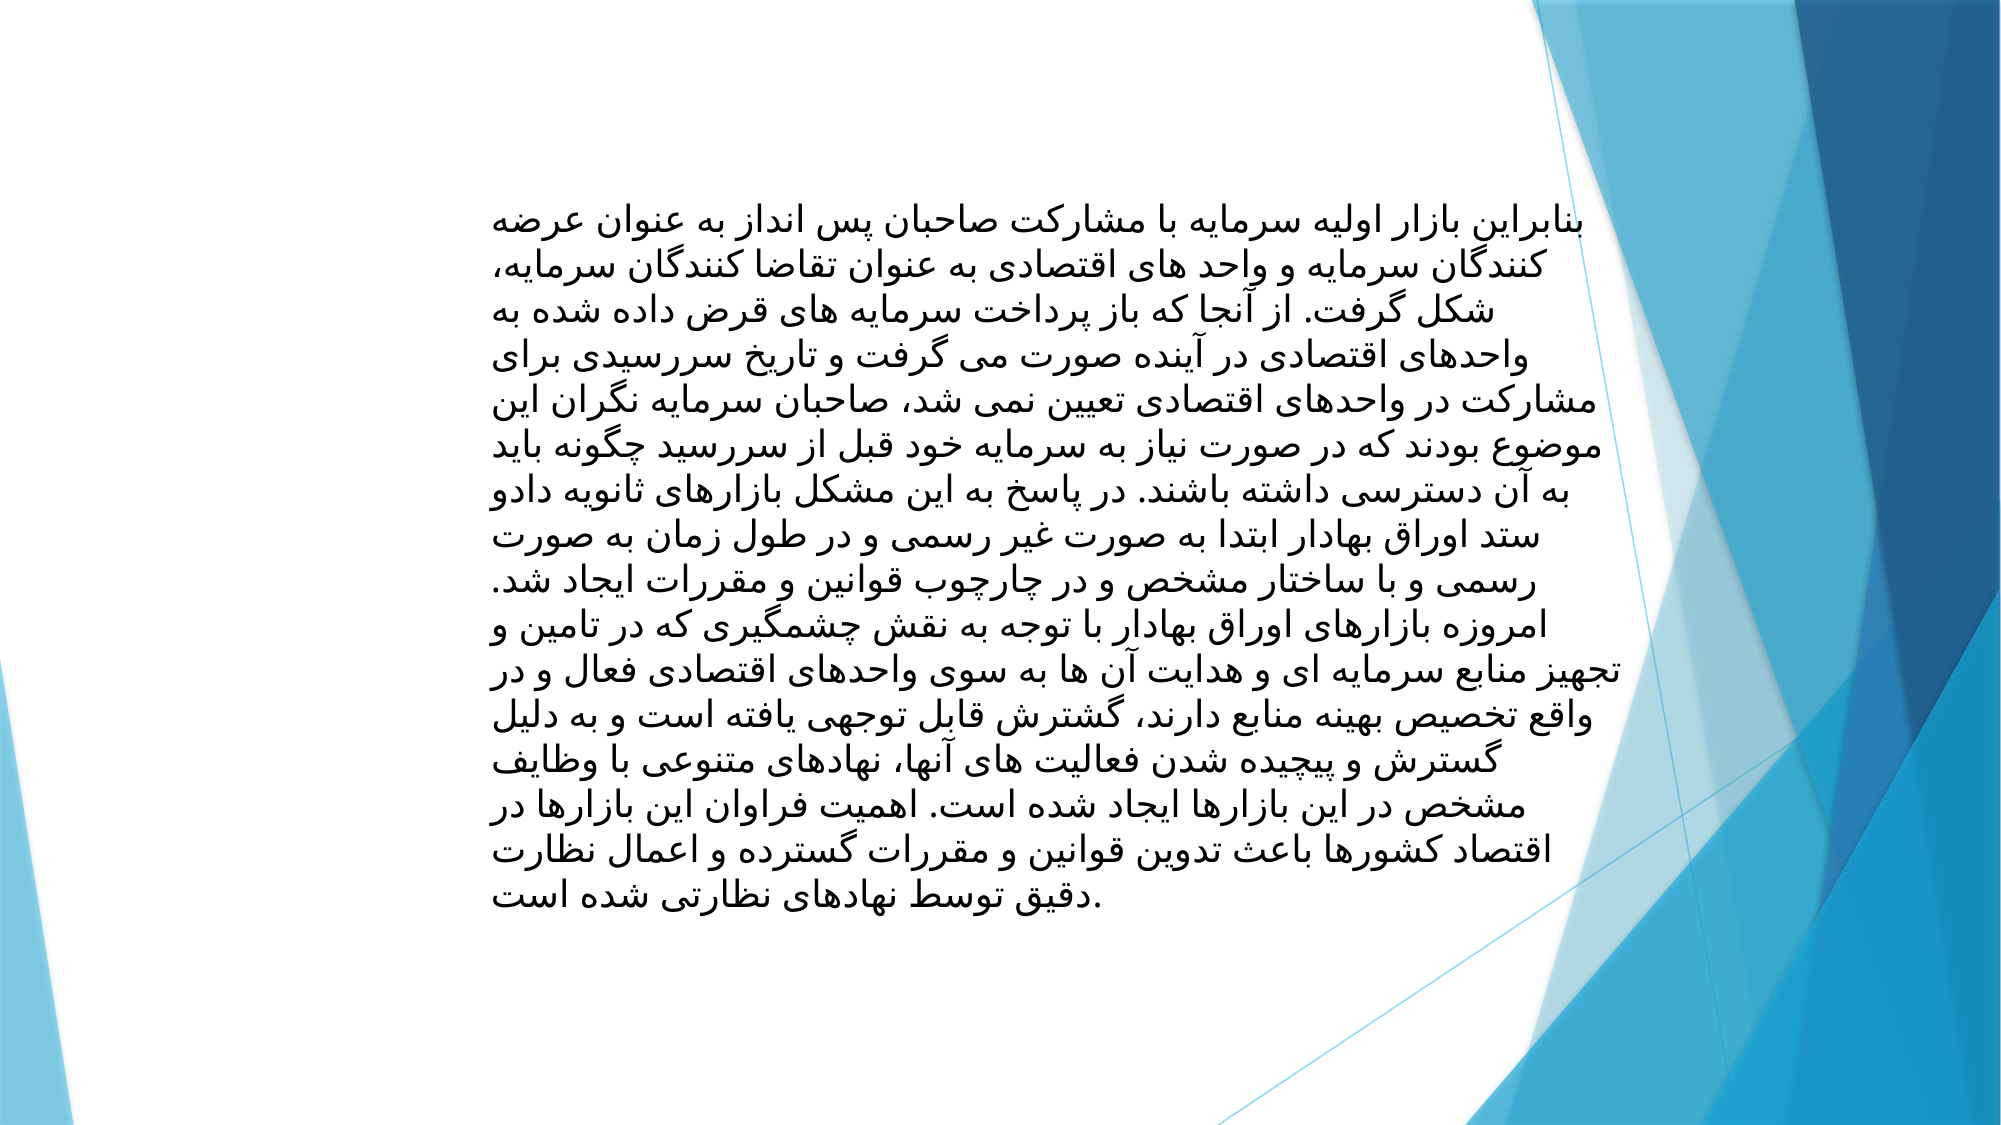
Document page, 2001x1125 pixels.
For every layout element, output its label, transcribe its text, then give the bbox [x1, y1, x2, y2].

text_box بنابراین بازار اولیه سرمایه با مشارکت صاحبان پس انداز به عنوان عرضه کنندگان سرمایه و واحد های اقتصادی به عنوان تقاضا کنندگان سرمایه، شکل گرفت. از آنجا که باز پرداخت سرمایه های قرض داده شده به واحدهای اقتصادی در آینده صورت می گرفت و تاریخ سررسیدی برای مشارکت در واحدهای اقتصادی تعیین نمی شد، صاحبان سرمایه نگران این موضوع بودند که در صورت نیاز به سرمایه خود قبل از سررسید چگونه باید به آن دسترسی داشته باشند. در پاسخ به این مشکل بازارهای ثانویه دادو ستد اوراق بهادار ابتدا به صورت غیر رسمی و در طول زمان به صورت رسمی و با ساختار مشخص و در چارچوب قوانین و مقررات ایجاد شد. امروزه بازارهای اوراق بهادار با توجه به نقش چشمگیری که در تامین و تجهیز منابع سرمایه ای و هدایت آن ها به سوی واحدهای اقتصادی فعال و در واقع تخصیص بهینه منابع دارند، گشترش قابل توجهی یافته است و به دلیل گسترش و پیچیده شدن فعالیت های آنها، نهادهای متنوعی با وظایف مشخص در این بازارها ایجاد شده است. اهمیت فراوان این بازارها در اقتصاد کشورها باعث تدوین قوانین و مقررات گسترده و اعمال نظارت دقیق توسط نهادهای نظارتی شده است. [476, 187, 1639, 923]
